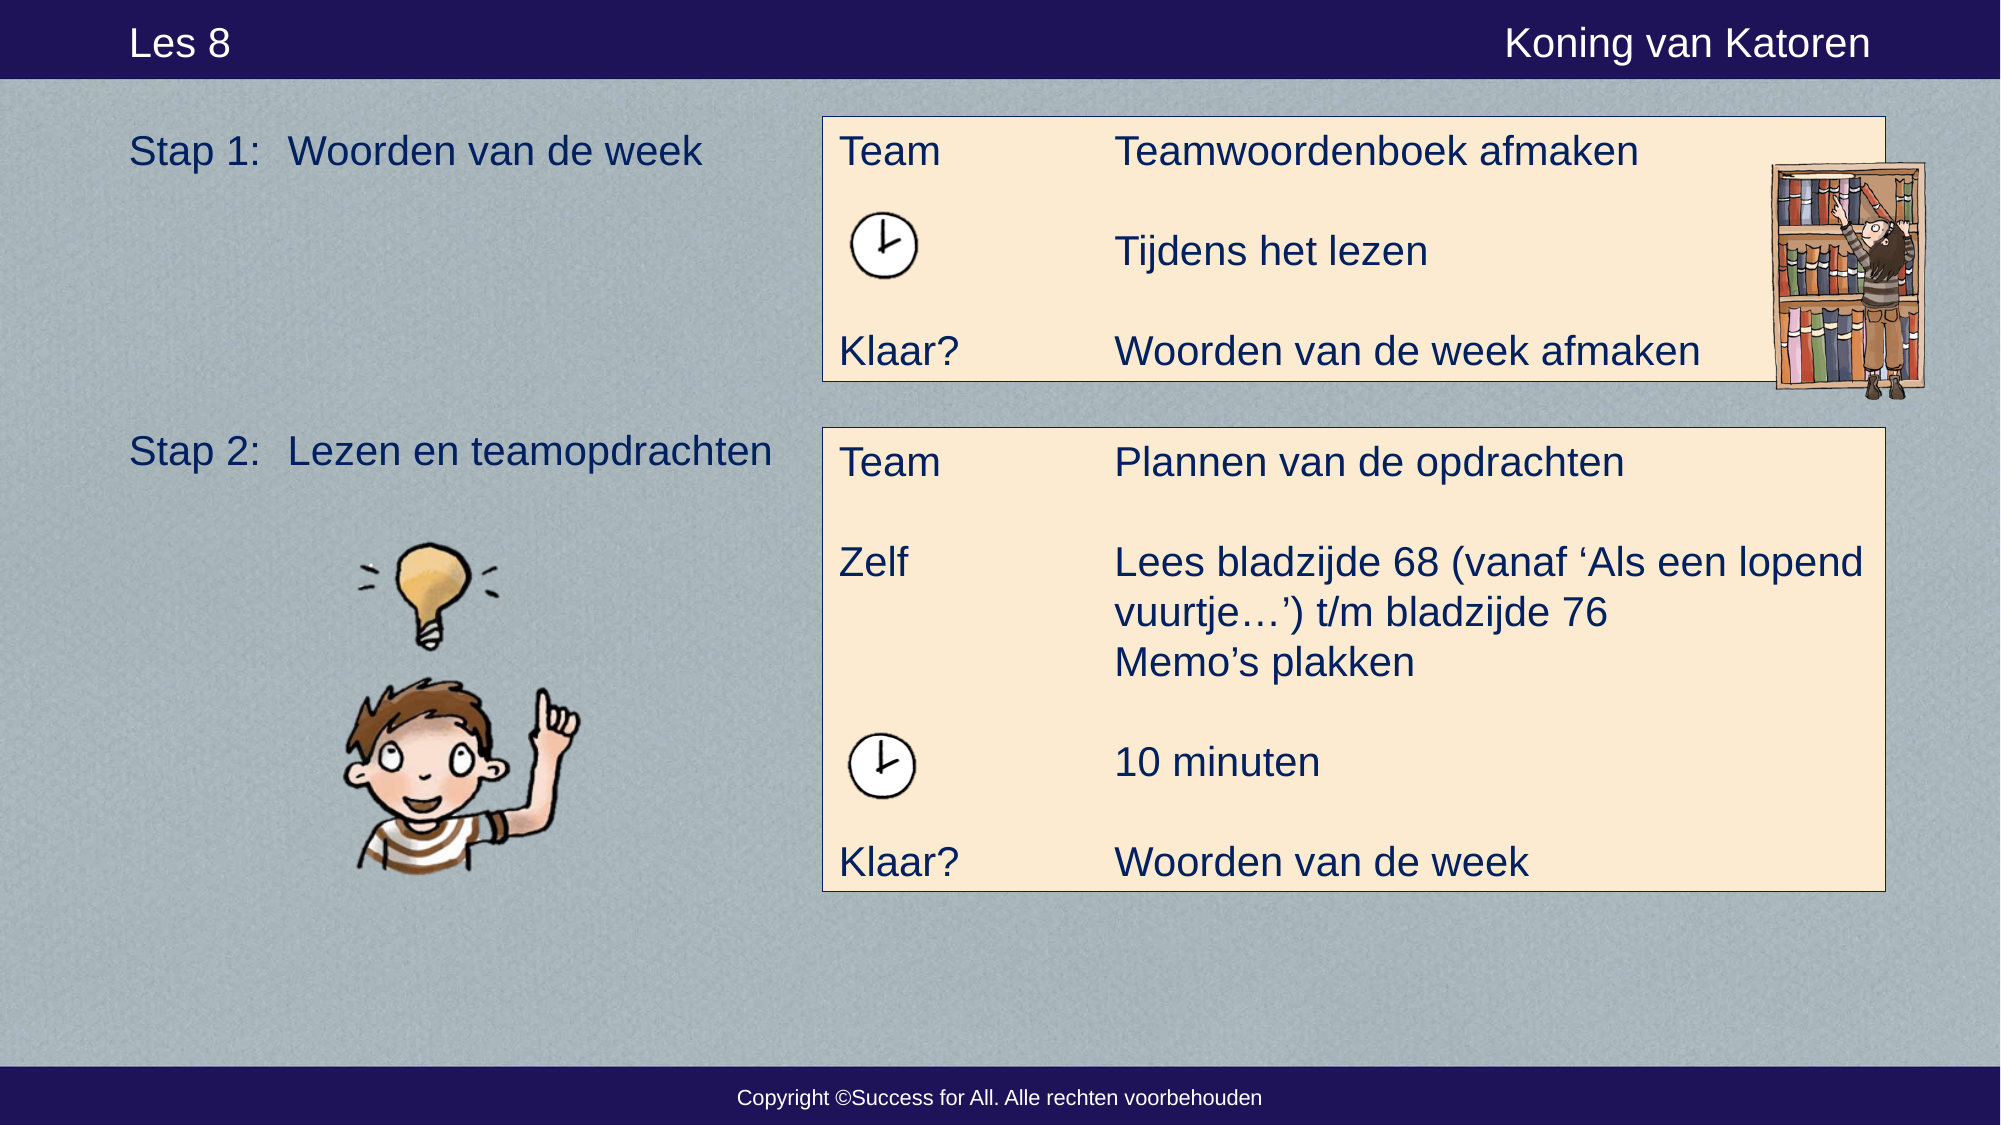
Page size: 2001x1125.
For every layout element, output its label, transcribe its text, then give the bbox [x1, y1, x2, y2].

text_box Koning van Katoren [999, 8, 1886, 73]
text_box Les 8 [114, 8, 354, 73]
text_box Team Plannen van de opdrachten Zelf Lees bladzijde 68 (vanaf ‘Als een lopend vuurtje…’) t/m bladzijde 76 Memo’s plakken 10 minuten Klaar? Woorden van de week [822, 427, 1886, 892]
text_box Copyright ©Success for All. Alle rechten voorbehouden [0, 1076, 2000, 1125]
text_box Team Teamwoordenboek afmaken Tijdens het lezen Klaar? Woorden van de week afmaken [822, 116, 1886, 382]
picture [0, 0, 2001, 1125]
text_box Stap 1: Woorden van de week Stap 2: Lezen en teamopdrachten [114, 116, 907, 532]
